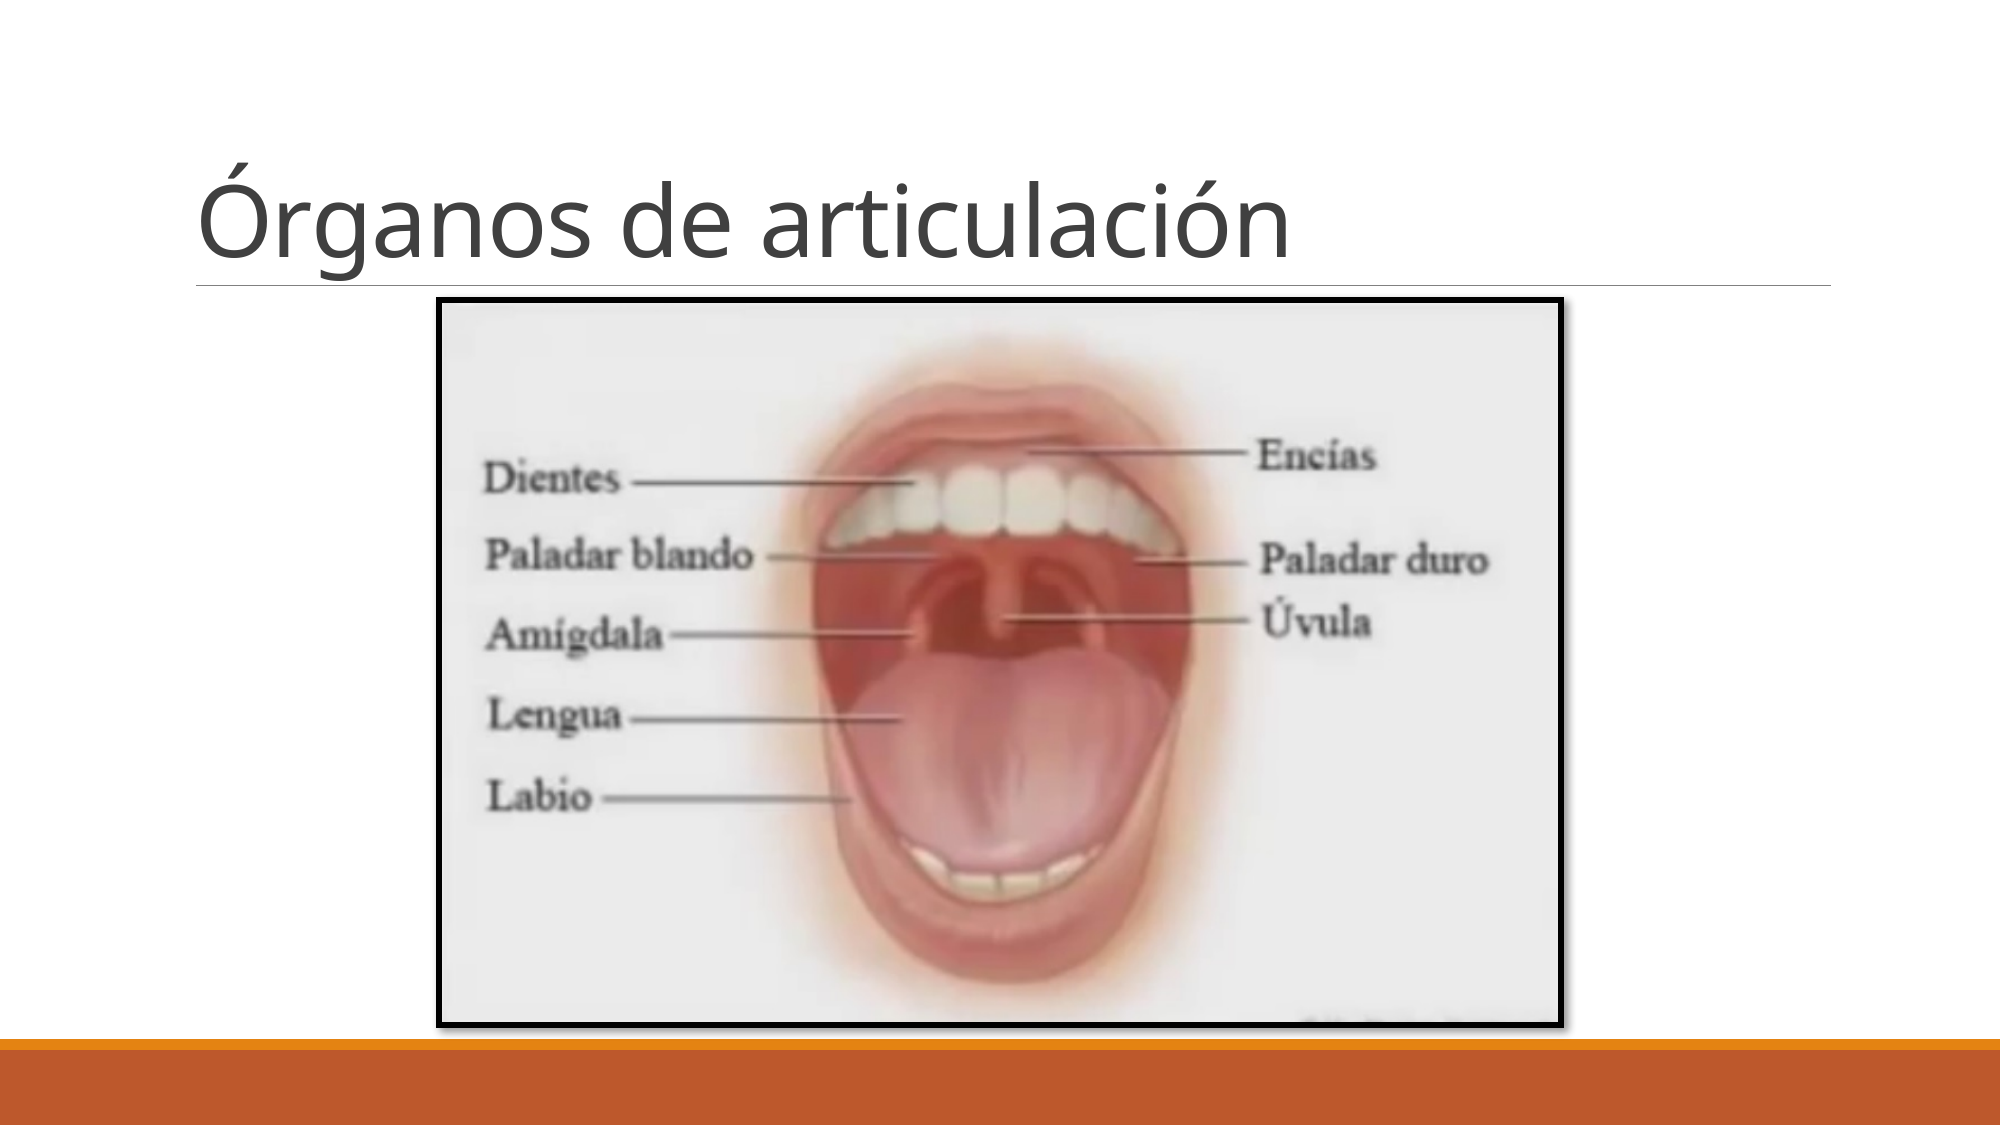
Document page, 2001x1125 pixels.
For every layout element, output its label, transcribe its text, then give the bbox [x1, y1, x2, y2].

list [441, 302, 1559, 1023]
title Órganos de articulación [180, 47, 1830, 285]
